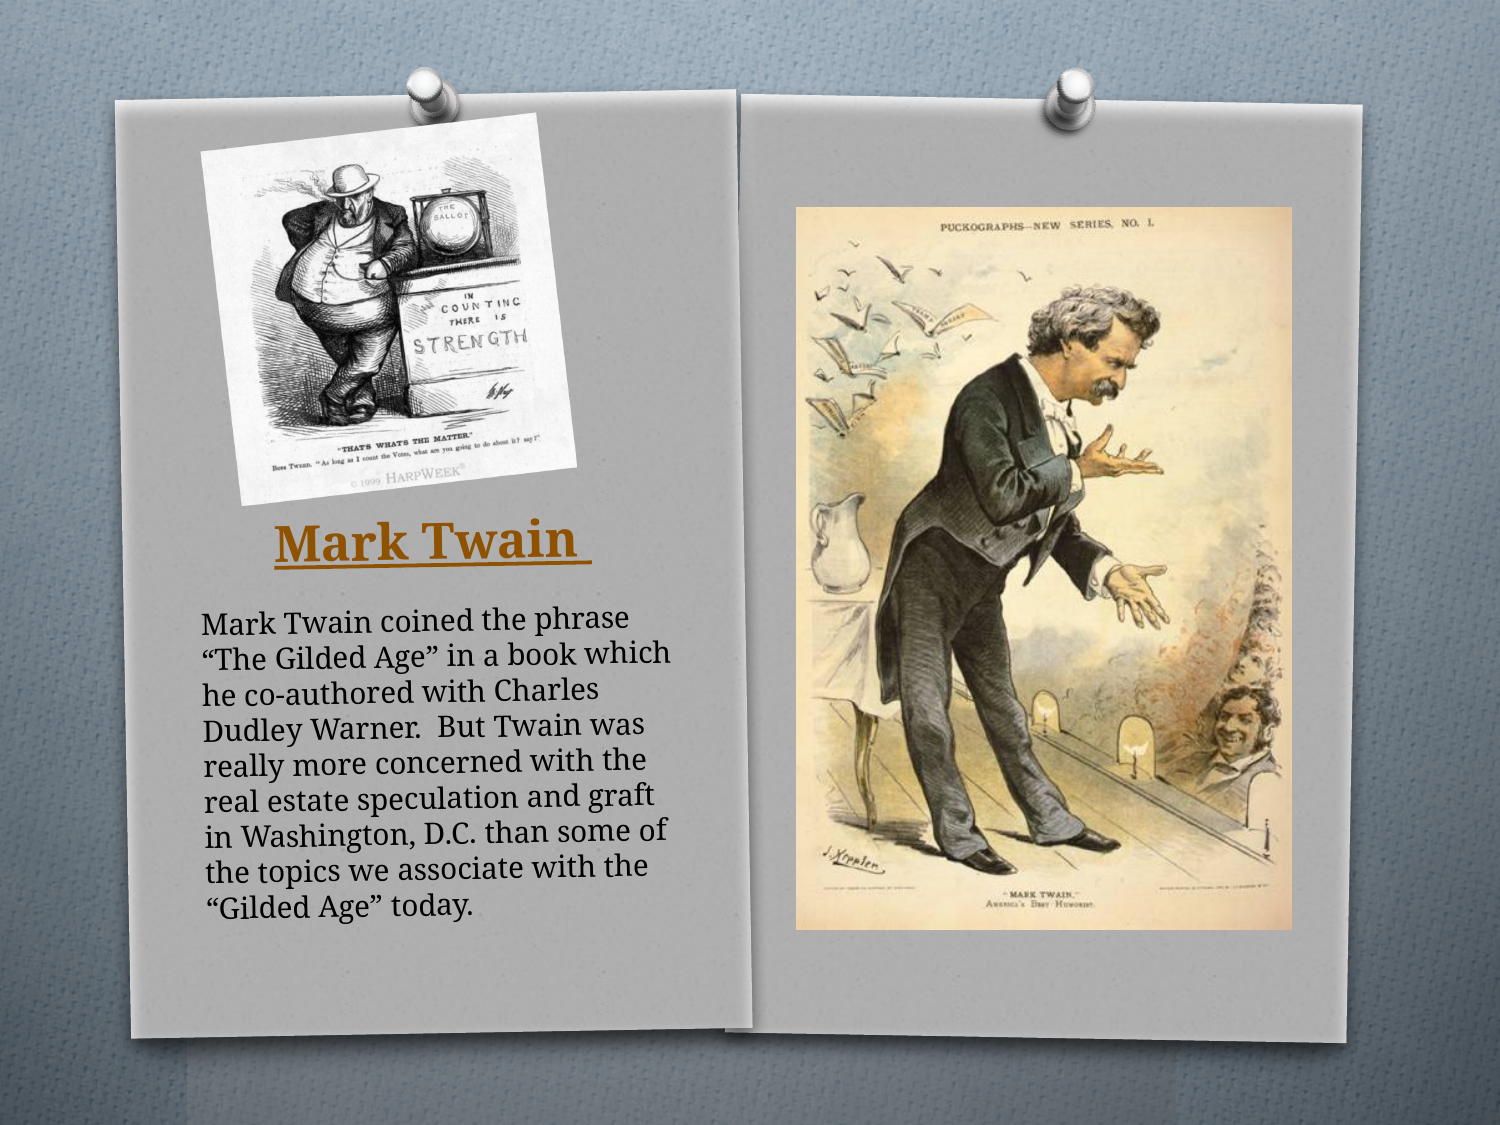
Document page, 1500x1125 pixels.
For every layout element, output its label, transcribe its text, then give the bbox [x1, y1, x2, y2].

list Mark Twain coined the phrase “The Gilded Age” in a book which he co-authored with Charles Dudley Warner. But Twain was really more concerned with the real estate speculation and graft in Washington, D.C. than some of the topics we associate with the “Gilded Age” today. [185, 590, 692, 944]
picture [201, 33, 577, 506]
picture [1016, 41, 1138, 162]
title Mark Twain [177, 326, 685, 582]
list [796, 206, 1293, 930]
